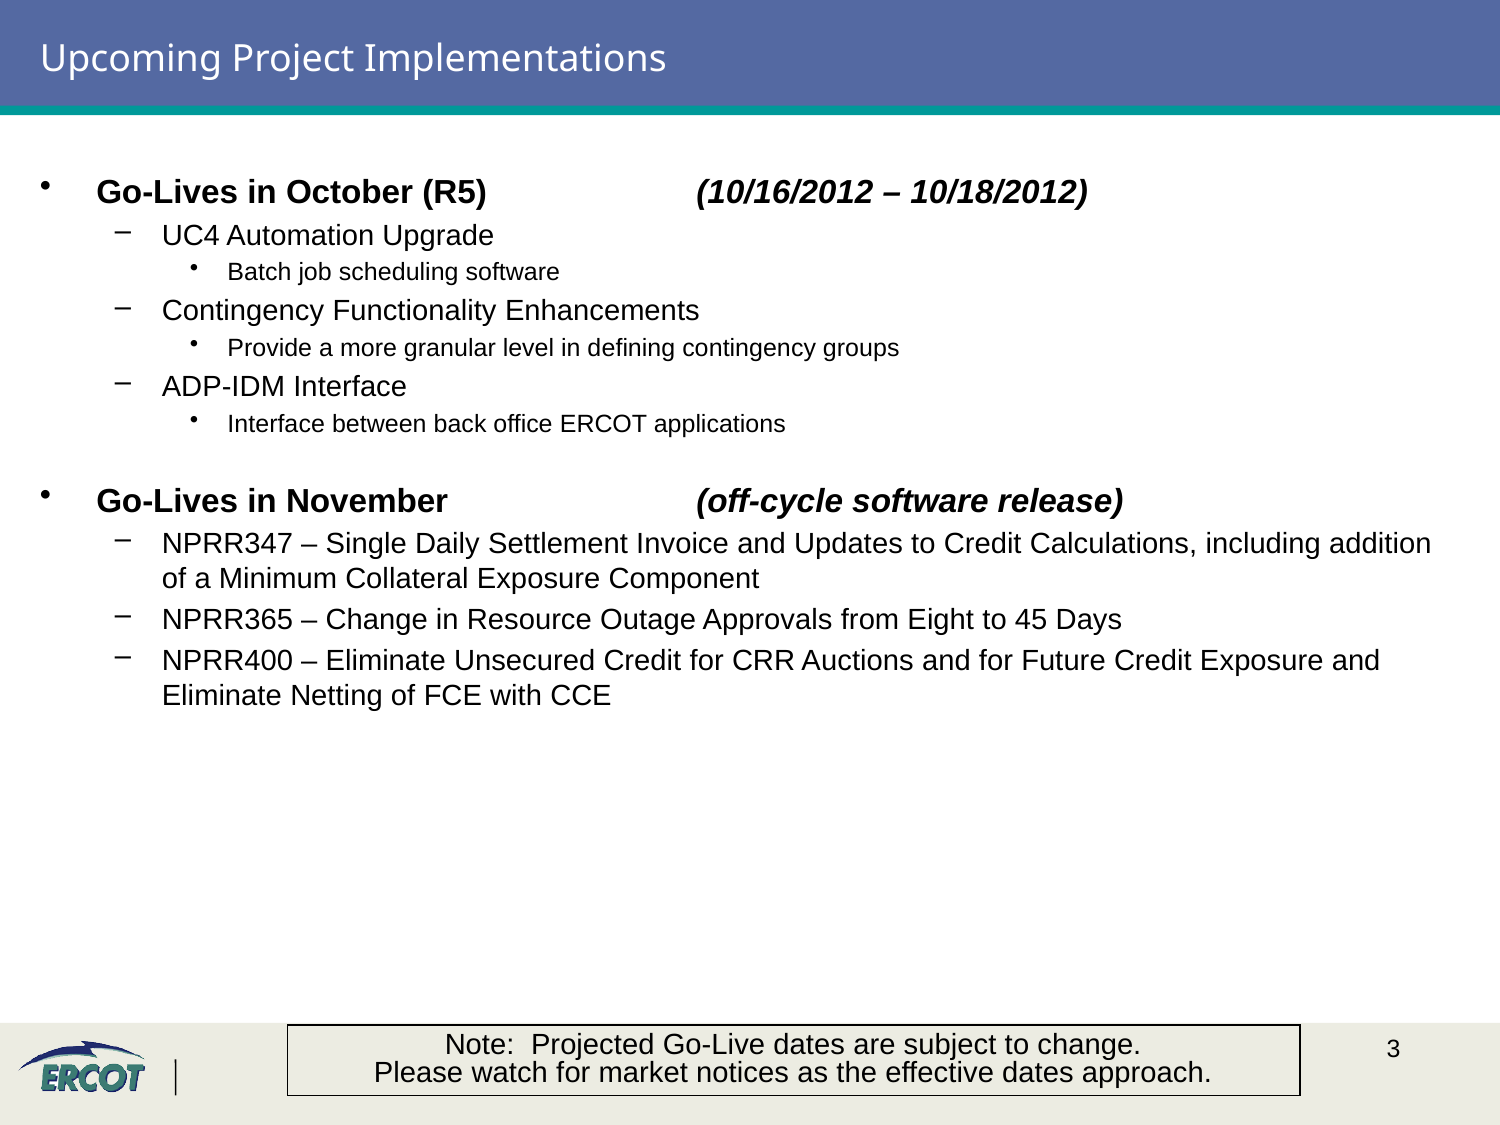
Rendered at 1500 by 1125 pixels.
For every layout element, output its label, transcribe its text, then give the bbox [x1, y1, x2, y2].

list Go-Lives in October (R5) (10/16/2012 – 10/18/2012) UC4 Automation Upgrade Batch job scheduling software Contingency Functionality Enhancements Provide a more granular level in defining contingency groups ADP-IDM Interface Interface between back office ERCOT applications Go-Lives in November (off-cycle software release) NPRR347 – Single Daily Settlement Invoice and Updates to Credit Calculations, including addition of a Minimum Collateral Exposure Component NPRR365 – Change in Resource Outage Approvals from Eight to 45 Days NPRR400 – Eliminate Unsecured Credit for CRR Auctions and for Future Credit Exposure and Eliminate Netting of FCE with CCE [24, 162, 1475, 988]
title Upcoming Project Implementations [24, 0, 1175, 113]
picture [10, 1031, 151, 1111]
text_box Note: Projected Go-Live dates are subject to change. Please watch for market notices as the effective dates approach. [287, 1024, 1300, 1096]
